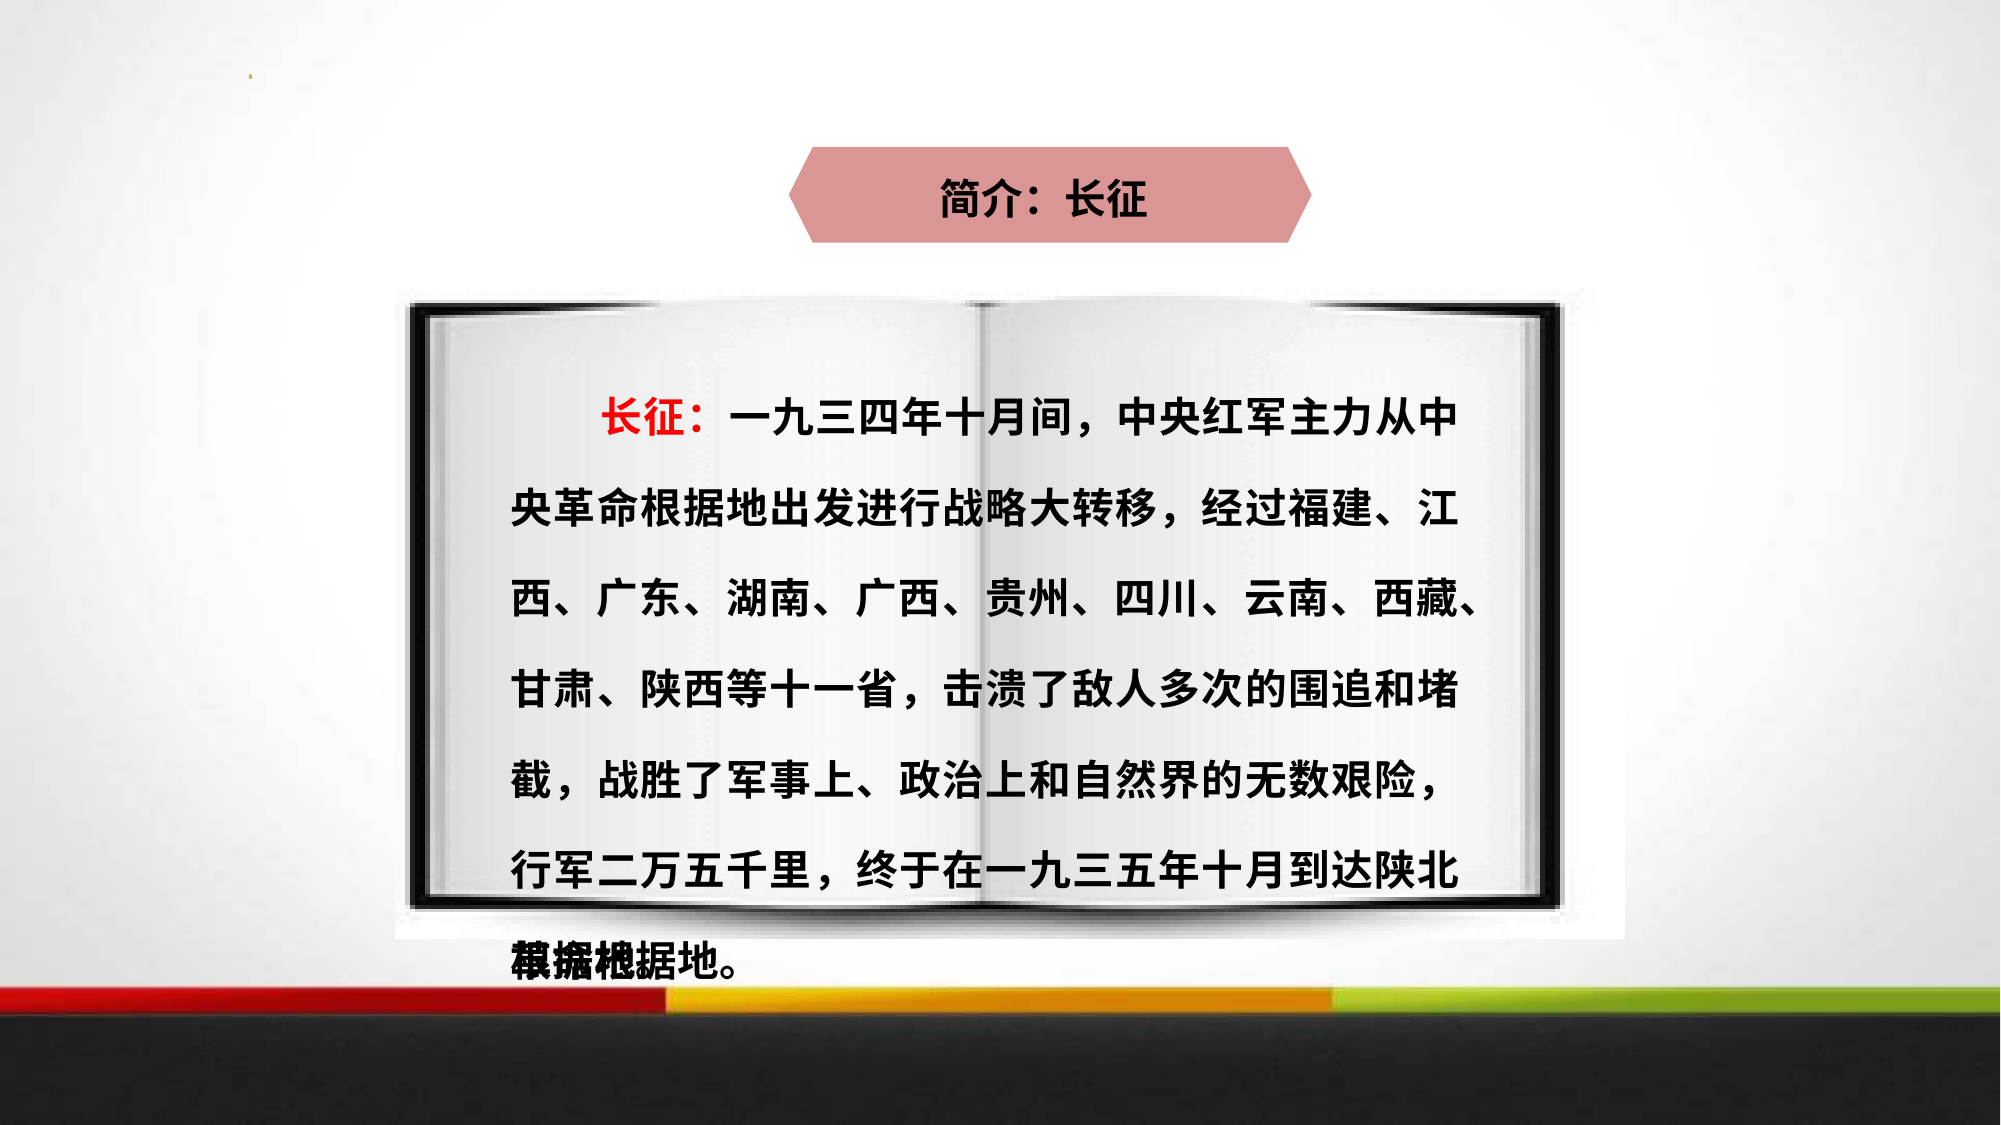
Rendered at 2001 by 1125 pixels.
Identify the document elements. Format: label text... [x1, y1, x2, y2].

text_box 简介：长征 [924, 165, 1164, 230]
picture [0, 0, 2001, 1125]
text_box [786, 144, 1314, 245]
